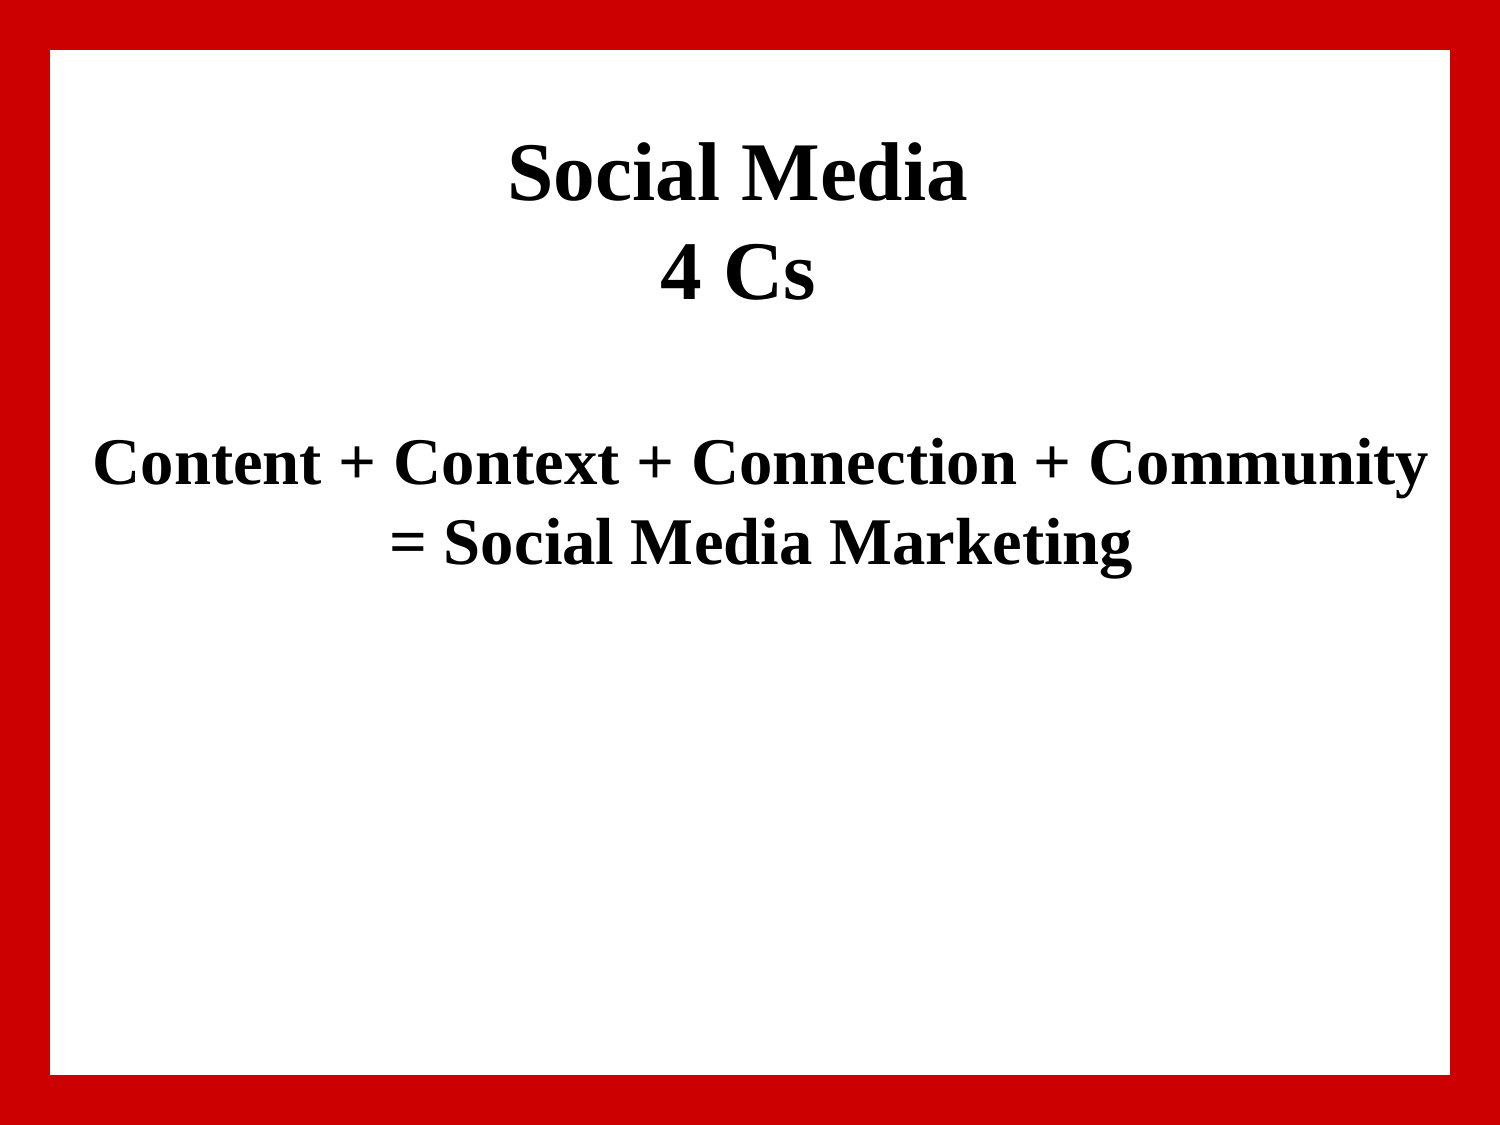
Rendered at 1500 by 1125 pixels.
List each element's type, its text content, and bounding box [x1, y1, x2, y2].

title Social Media 4 Cs [105, 93, 1372, 341]
subtitle Content + Context + Connection + Community = Social Media Marketing [70, 409, 1454, 698]
